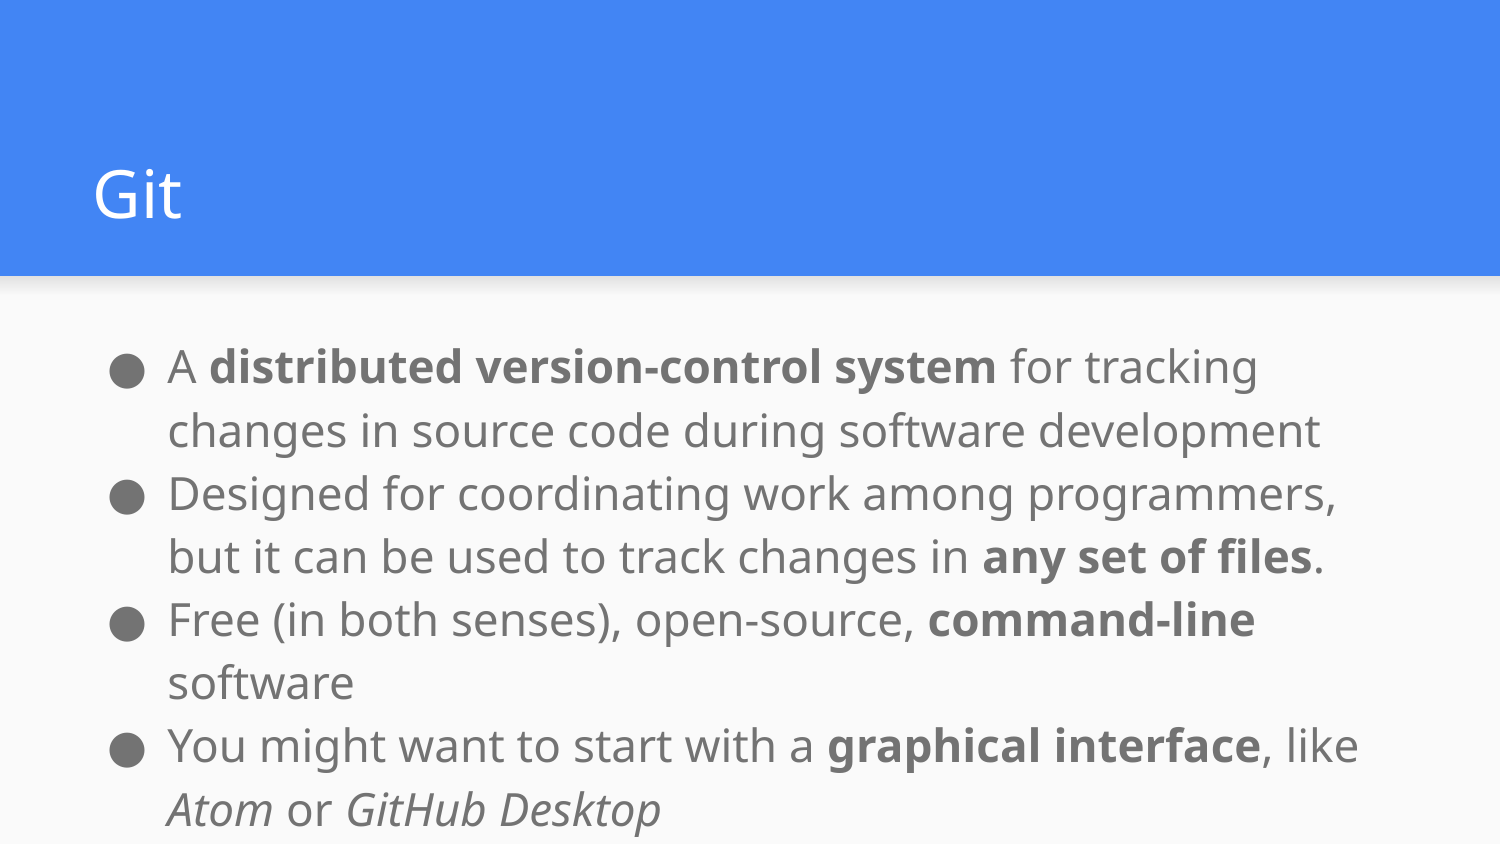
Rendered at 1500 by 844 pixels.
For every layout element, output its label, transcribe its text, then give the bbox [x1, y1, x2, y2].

list A distributed version-control system for tracking changes in source code during software development Designed for coordinating work among programmers, but it can be used to track changes in any set of files. Free (in both senses), open-source, command-line software You might want to start with a graphical interface, like Atom or GitHub Desktop [77, 314, 1427, 760]
title Git [77, 121, 1427, 248]
